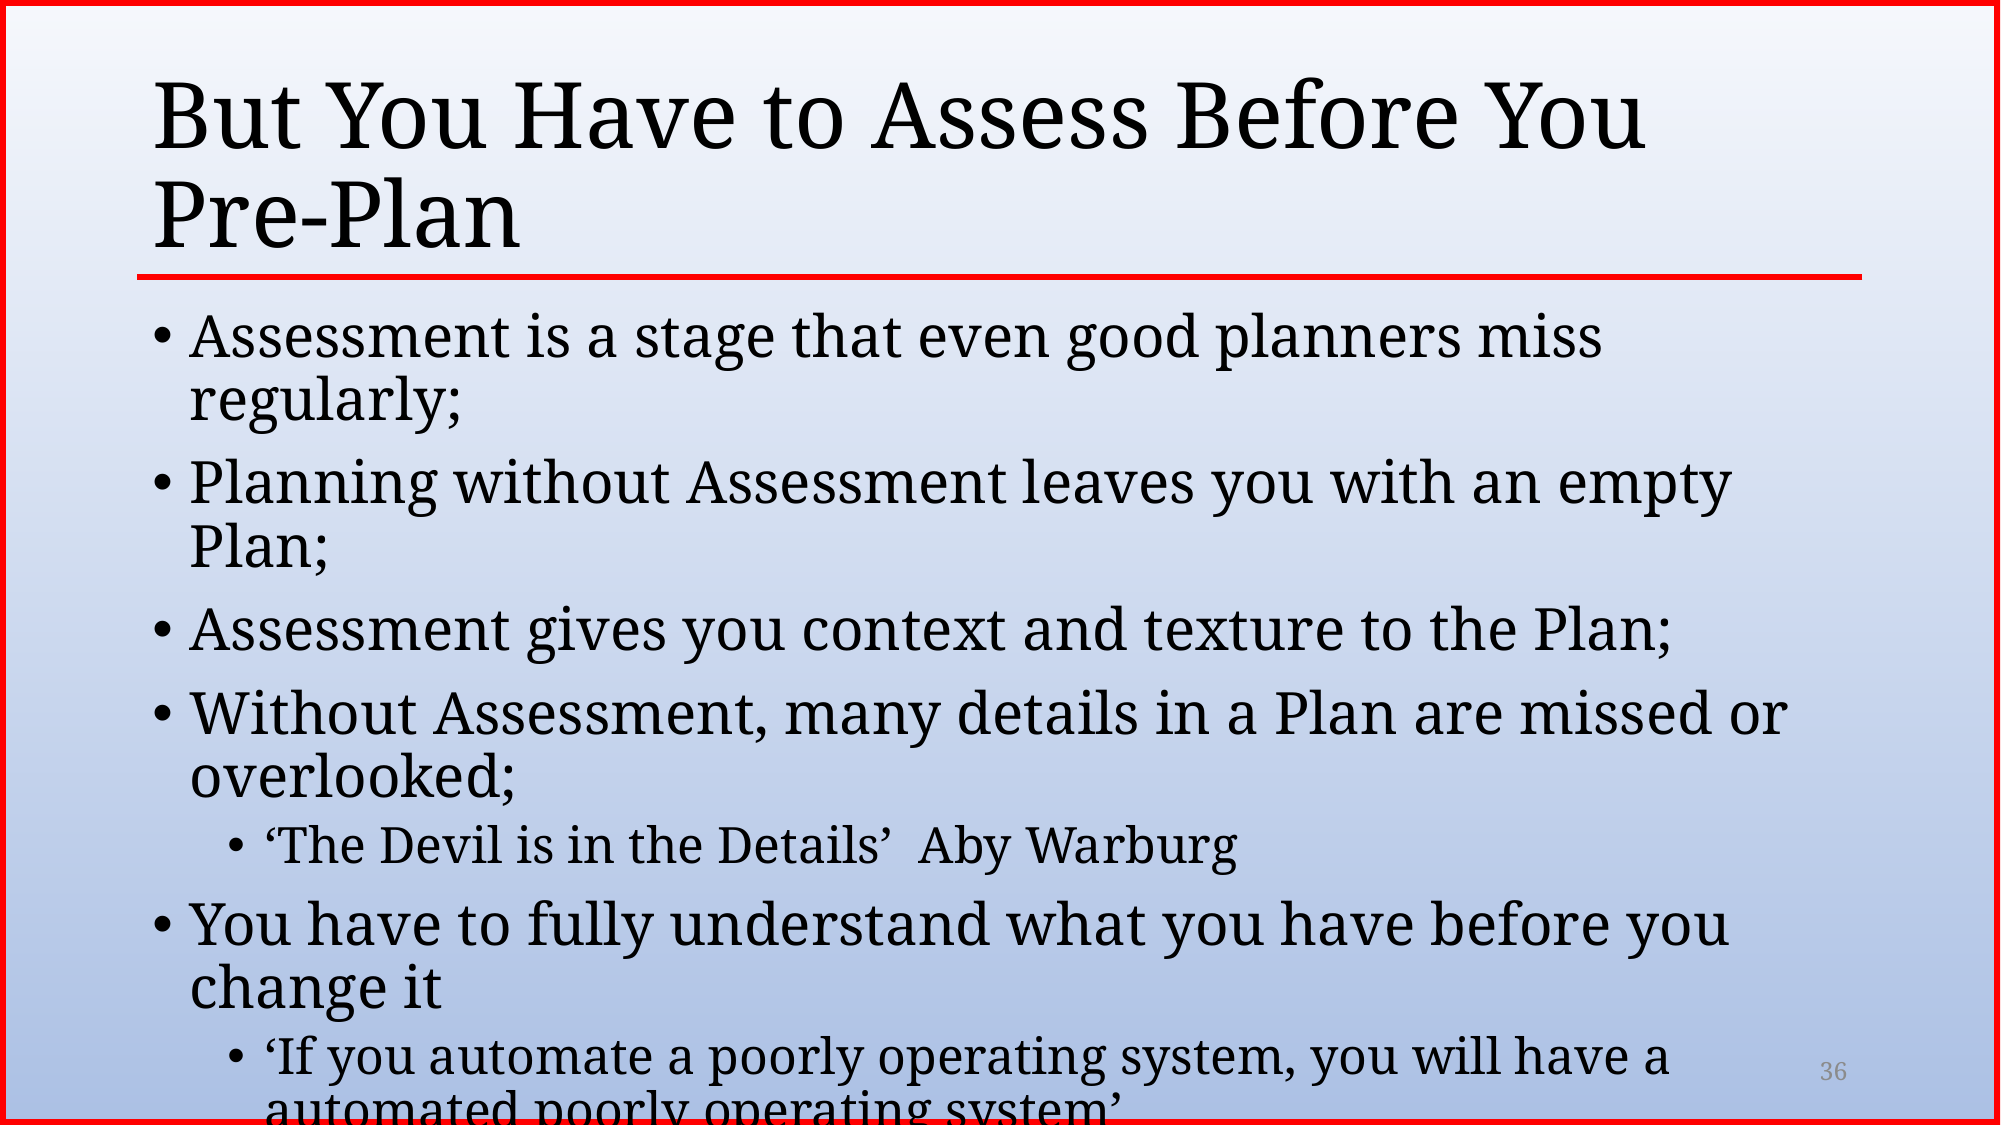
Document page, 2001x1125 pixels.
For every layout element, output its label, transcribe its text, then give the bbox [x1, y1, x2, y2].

slide_number 36 [1412, 1042, 1863, 1103]
list Assessment is a stage that even good planners miss regularly; Planning without Assessment leaves you with an empty Plan; Assessment gives you context and texture to the Plan; Without Assessment, many details in a Plan are missed or overlooked; ‘The Devil is in the Details’ Aby Warburg You have to fully understand what you have before you change it ‘If you automate a poorly operating system, you will have a automated poorly operating system’ In order to understand it, you have to Assess it! [137, 299, 1863, 1014]
title But You Have to Assess Before You Pre-Plan [137, 59, 1863, 278]
